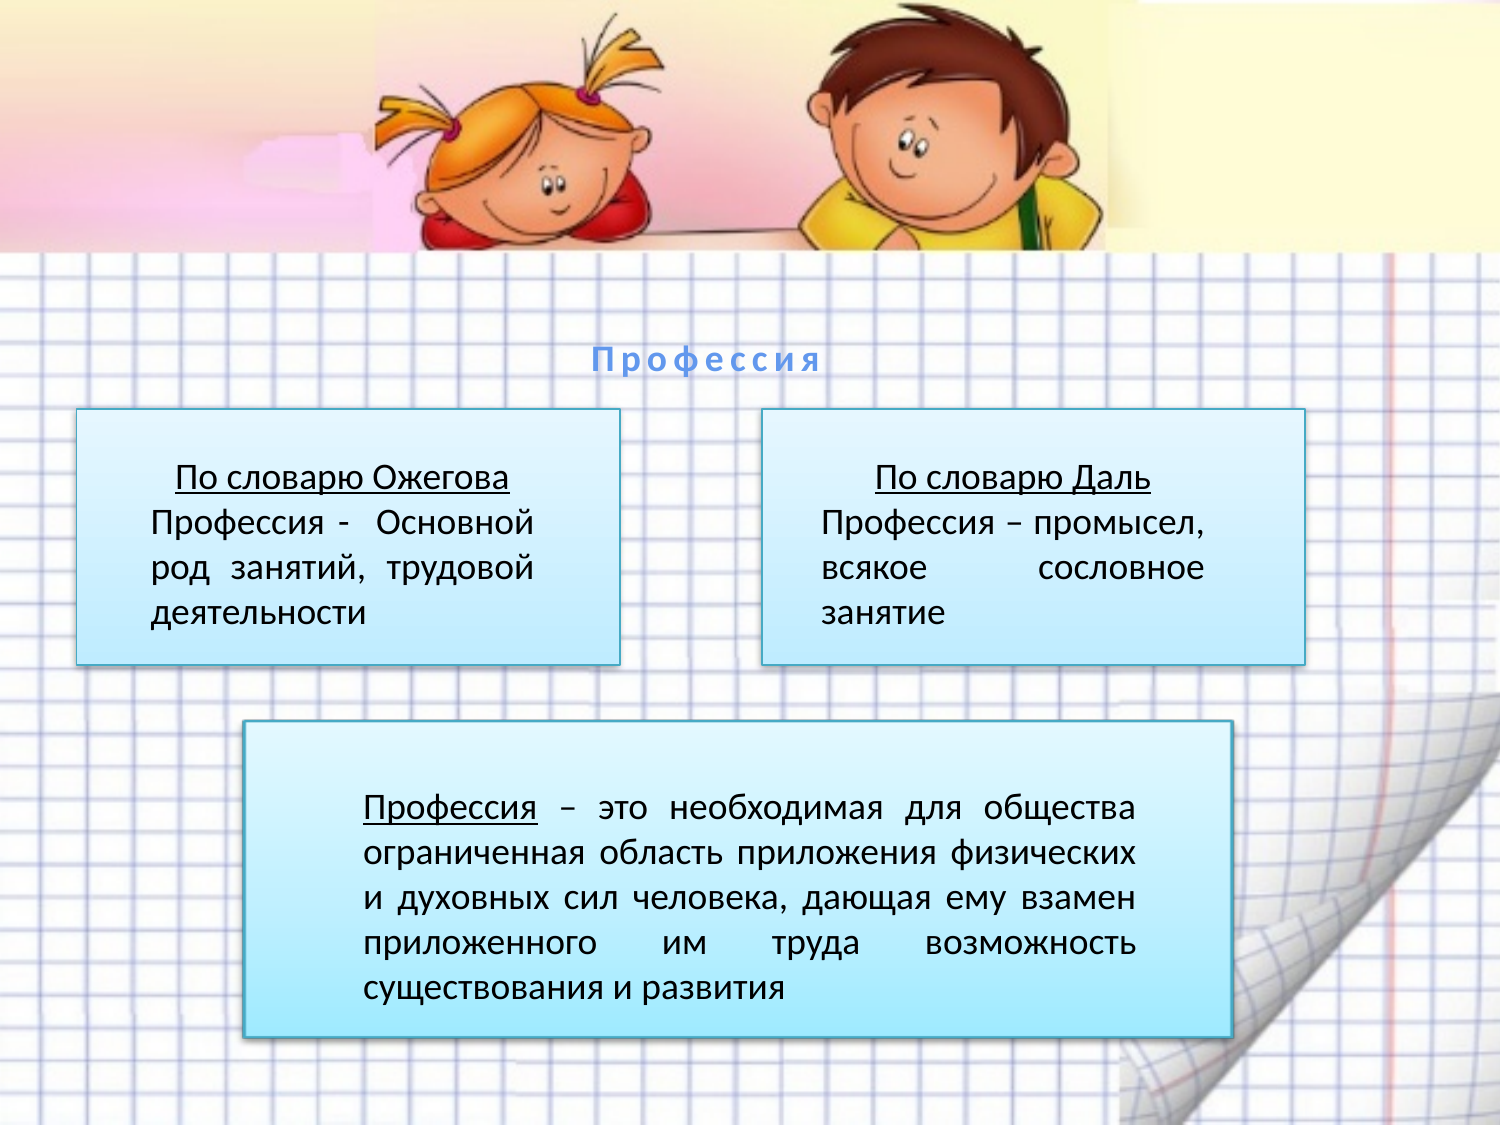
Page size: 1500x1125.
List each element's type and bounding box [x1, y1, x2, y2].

picture [229, 715, 1247, 1051]
list [0, 0, 1500, 1125]
